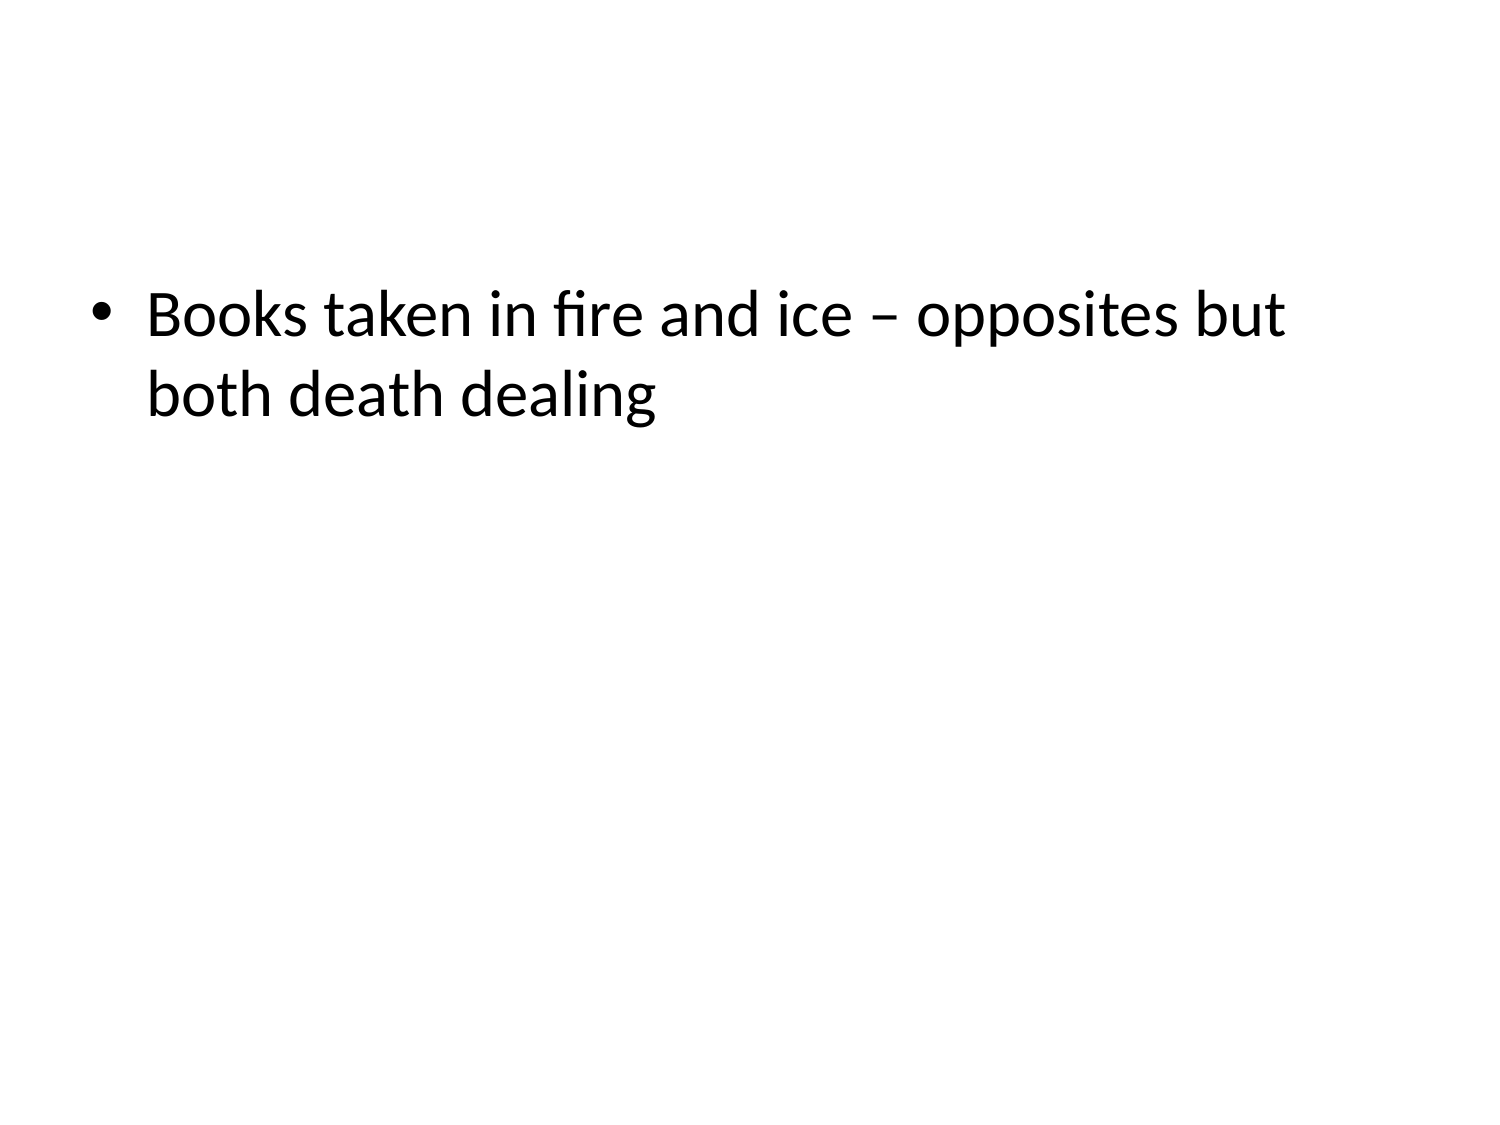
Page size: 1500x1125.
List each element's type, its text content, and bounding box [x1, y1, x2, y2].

list Books taken in fire and ice – opposites but both death dealing [75, 262, 1425, 1005]
